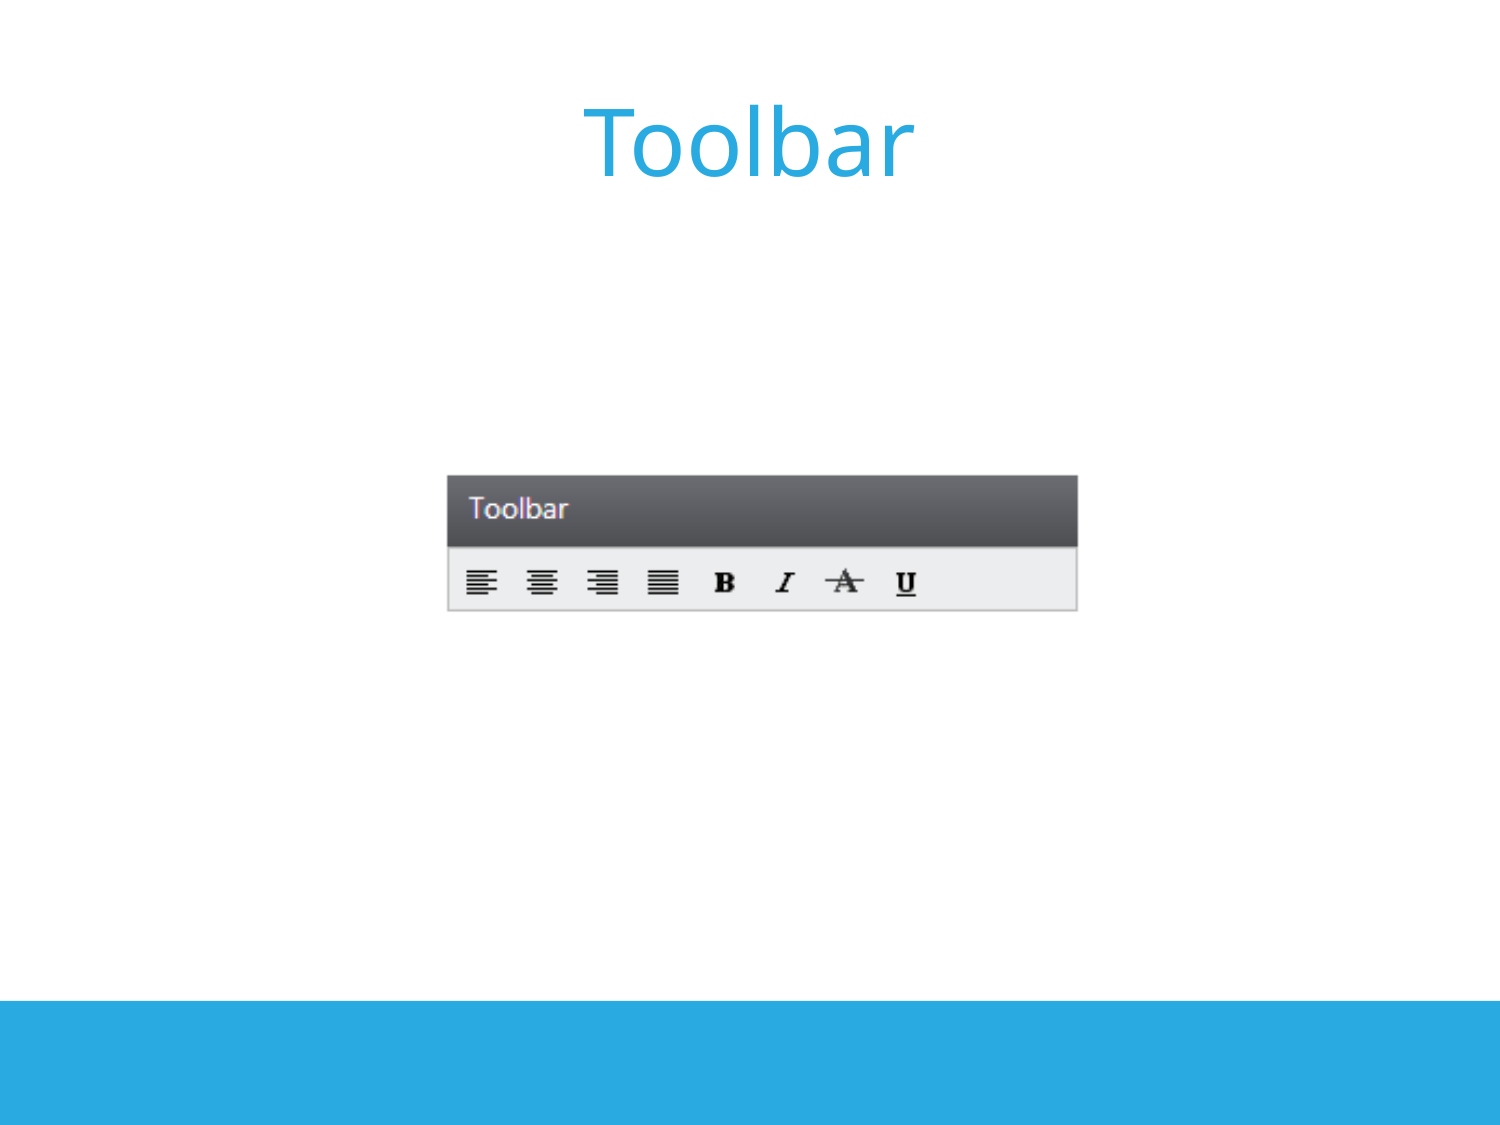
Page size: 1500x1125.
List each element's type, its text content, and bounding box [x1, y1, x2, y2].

picture [423, 437, 1113, 652]
title Toolbar [75, 45, 1425, 233]
text_box [0, 999, 1500, 1125]
